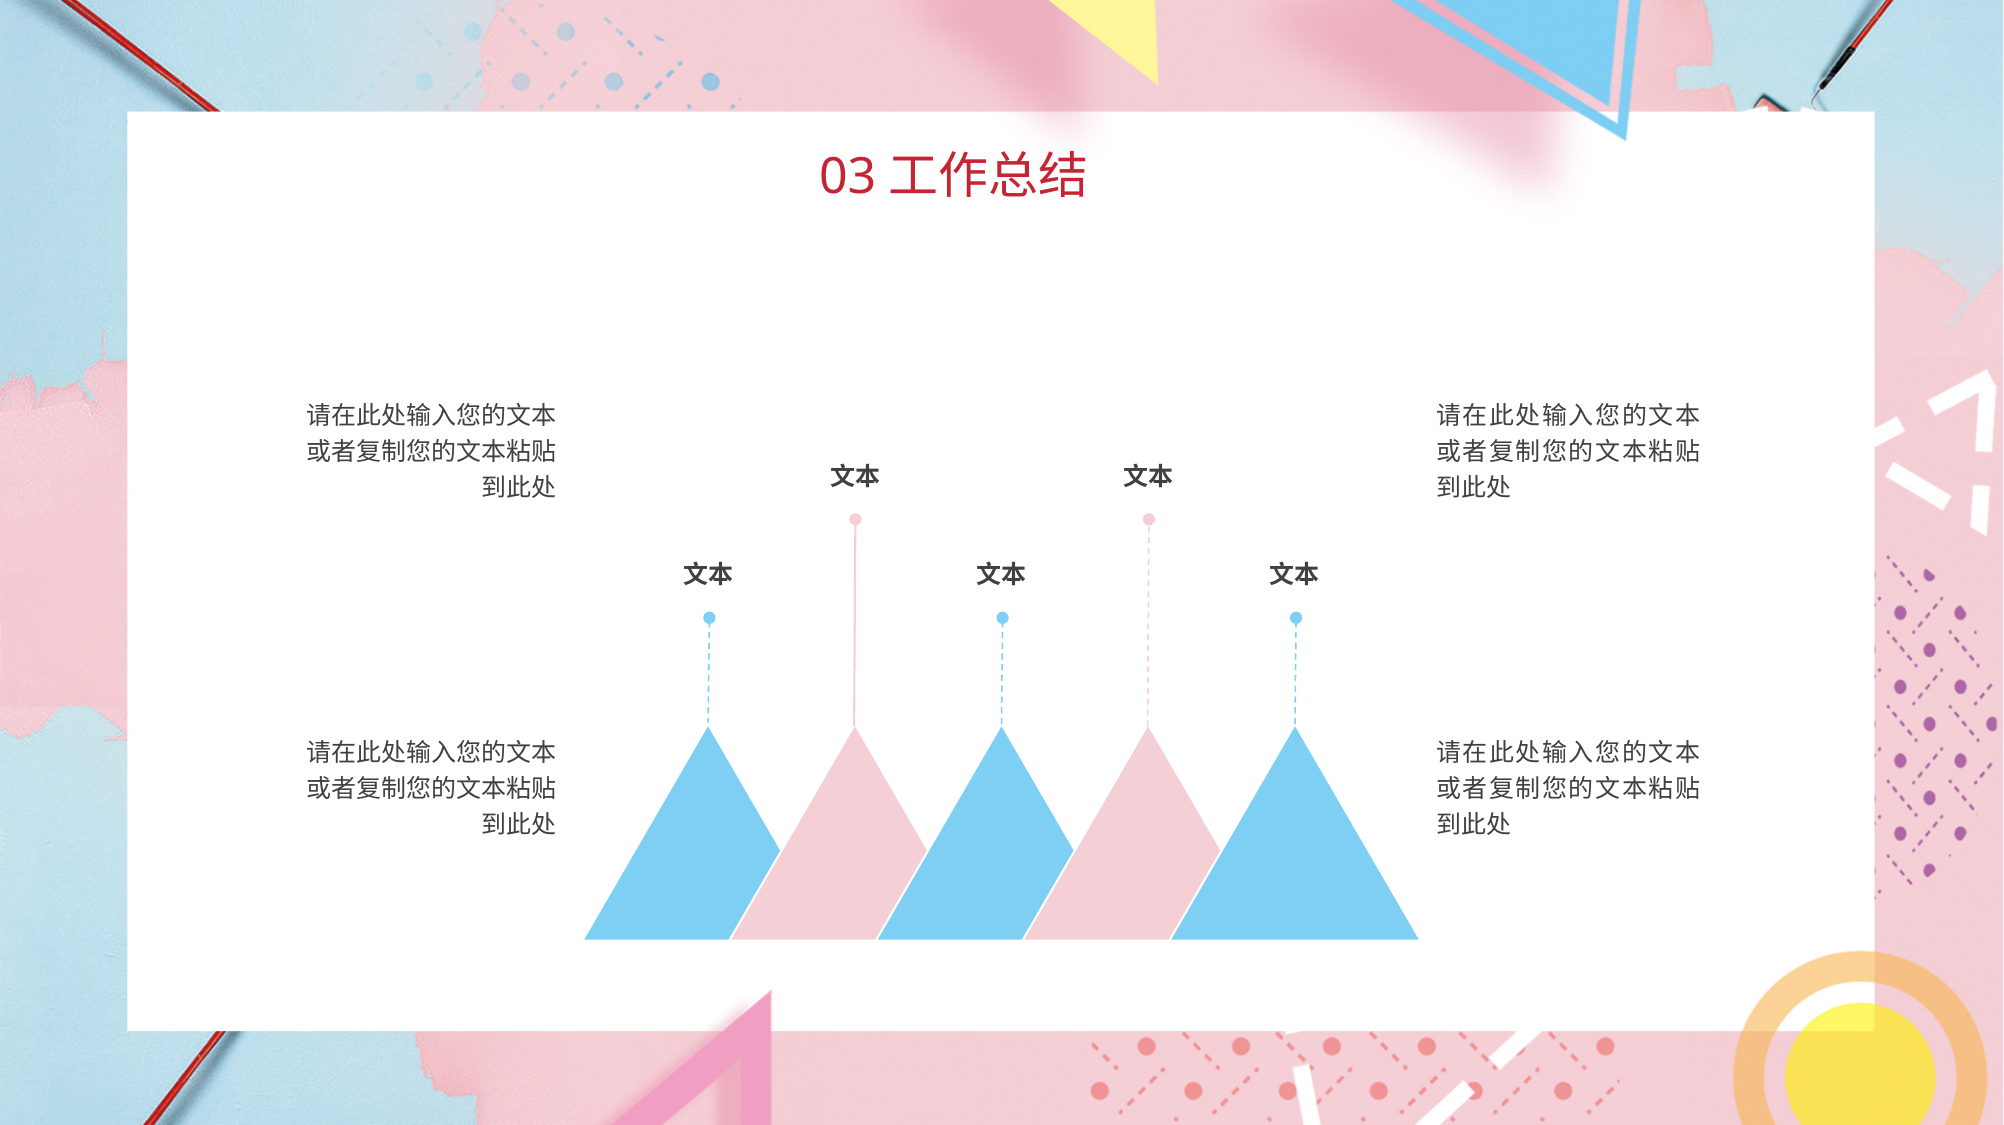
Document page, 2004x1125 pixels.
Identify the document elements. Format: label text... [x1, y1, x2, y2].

picture [0, 0, 2004, 1125]
text_box 请在此处输入您的文本或者复制您的文本粘贴到此处 [277, 385, 572, 509]
text_box 03工作总结 [804, 136, 1199, 212]
text_box 请在此处输入您的文本或者复制您的文本粘贴到此处 [277, 723, 572, 847]
text_box 请在此处输入您的文本或者复制您的文本粘贴到此处 [1426, 723, 1716, 847]
text_box 请在此处输入您的文本或者复制您的文本粘贴到此处 [1421, 385, 1716, 509]
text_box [582, 437, 1422, 941]
